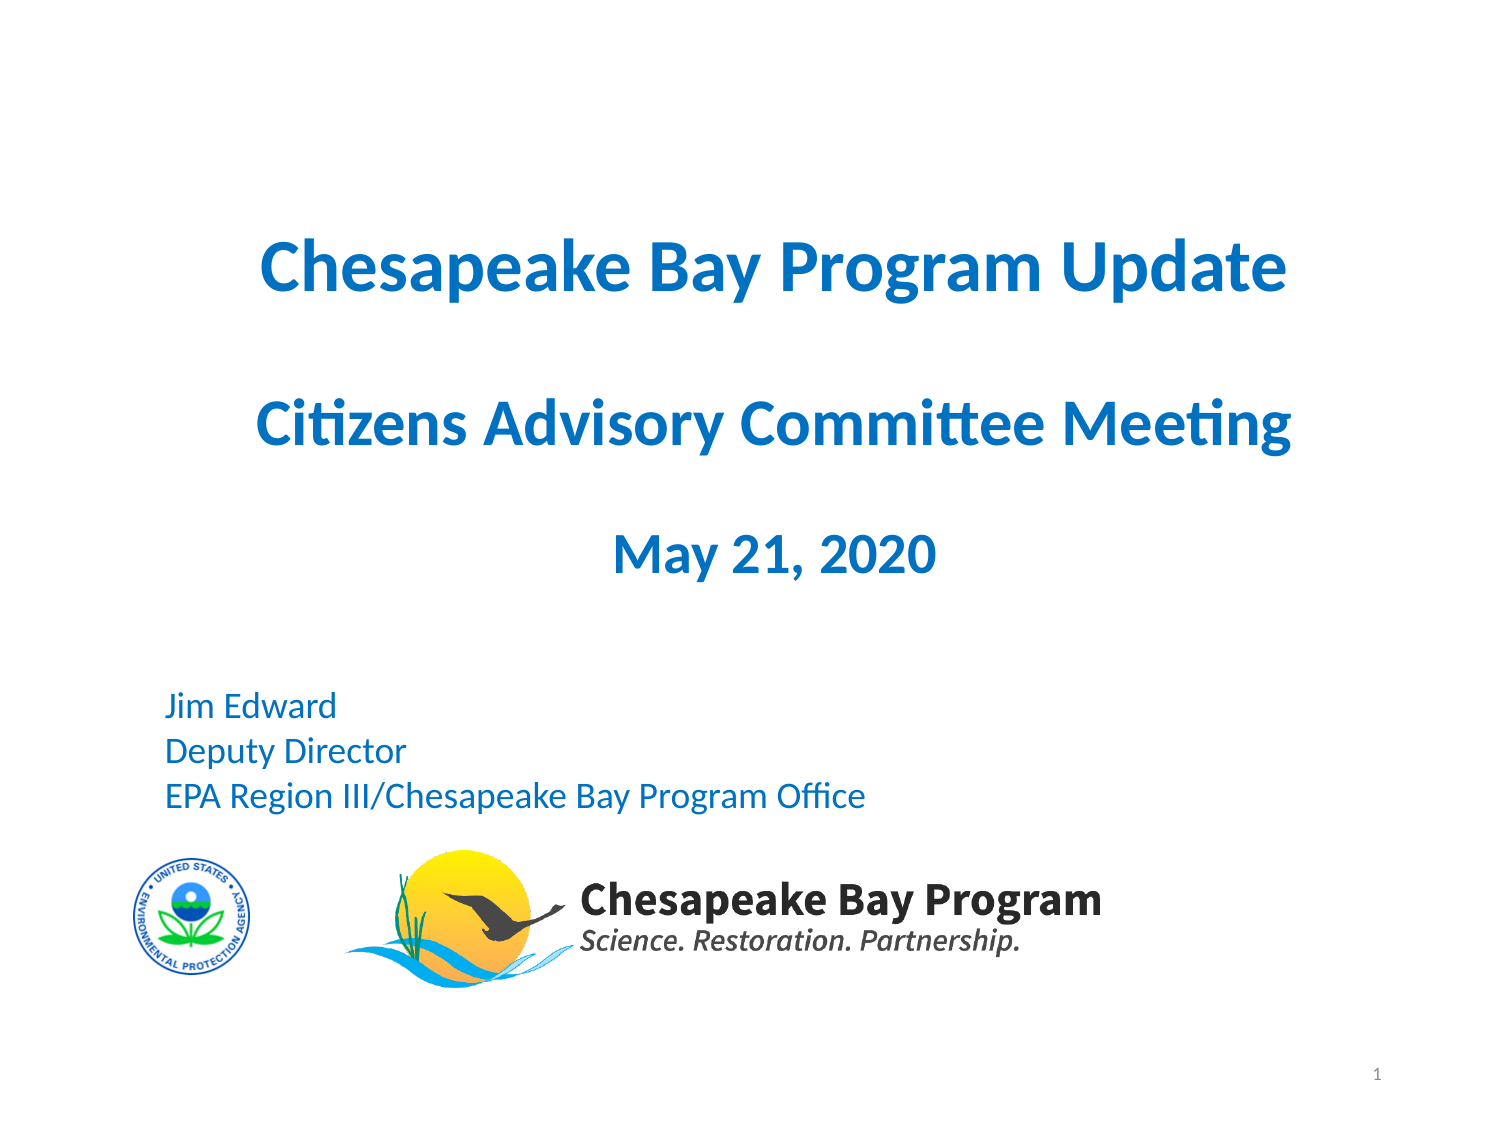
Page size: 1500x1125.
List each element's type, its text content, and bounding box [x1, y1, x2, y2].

title Chesapeake Bay Program Update Citizens Advisory Committee Meeting May 21, 2020 [212, 337, 1338, 594]
picture [344, 850, 1100, 988]
picture [133, 858, 250, 975]
text_box Jim Edward Deputy Director EPA Region III/Chesapeake Bay Program Office [150, 673, 925, 824]
slide_number 1 [1059, 1042, 1397, 1103]
